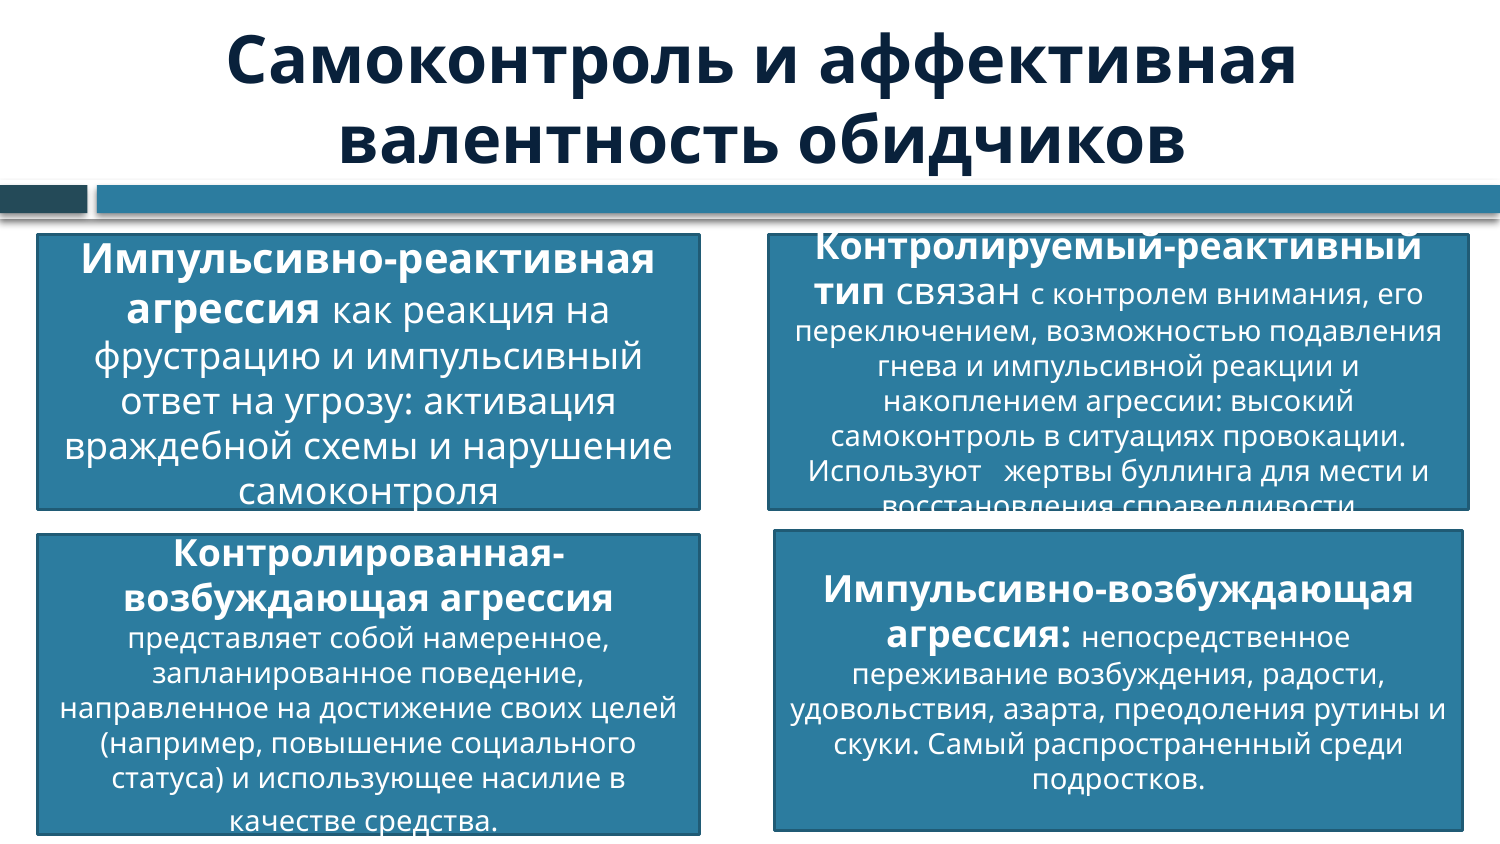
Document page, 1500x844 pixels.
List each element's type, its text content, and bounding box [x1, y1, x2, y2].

title Самоконтроль и аффективная валентность обидчиков [50, 19, 1475, 185]
text_box Контролированная-возбуждающая агрессия представляет собой намеренное, запланированное поведение, направленное на достижение своих целей (например, повышение социального статуса) и использующее насилие в качестве средства. [36, 533, 701, 836]
text_box Контролируемый-реактивный тип связан с контролем внимания, его переключением, возможностью подавления гнева и импульсивной реакции и накоплением агрессии: высокий самоконтроль в ситуациях провокации. Используют жертвы буллинга для мести и восстановления справедливости [767, 233, 1470, 511]
text_box Импульсивно-возбуждающая агрессия: непосредственное переживание возбуждения, радости, удовольствия, азарта, преодоления рутины и скуки. Самый распространенный среди подростков. [773, 529, 1464, 832]
text_box Импульсивно-реактивная агрессия как реакция на фрустрацию и импульсивный ответ на угрозу: активация враждебной схемы и нарушение самоконтроля [36, 233, 701, 511]
